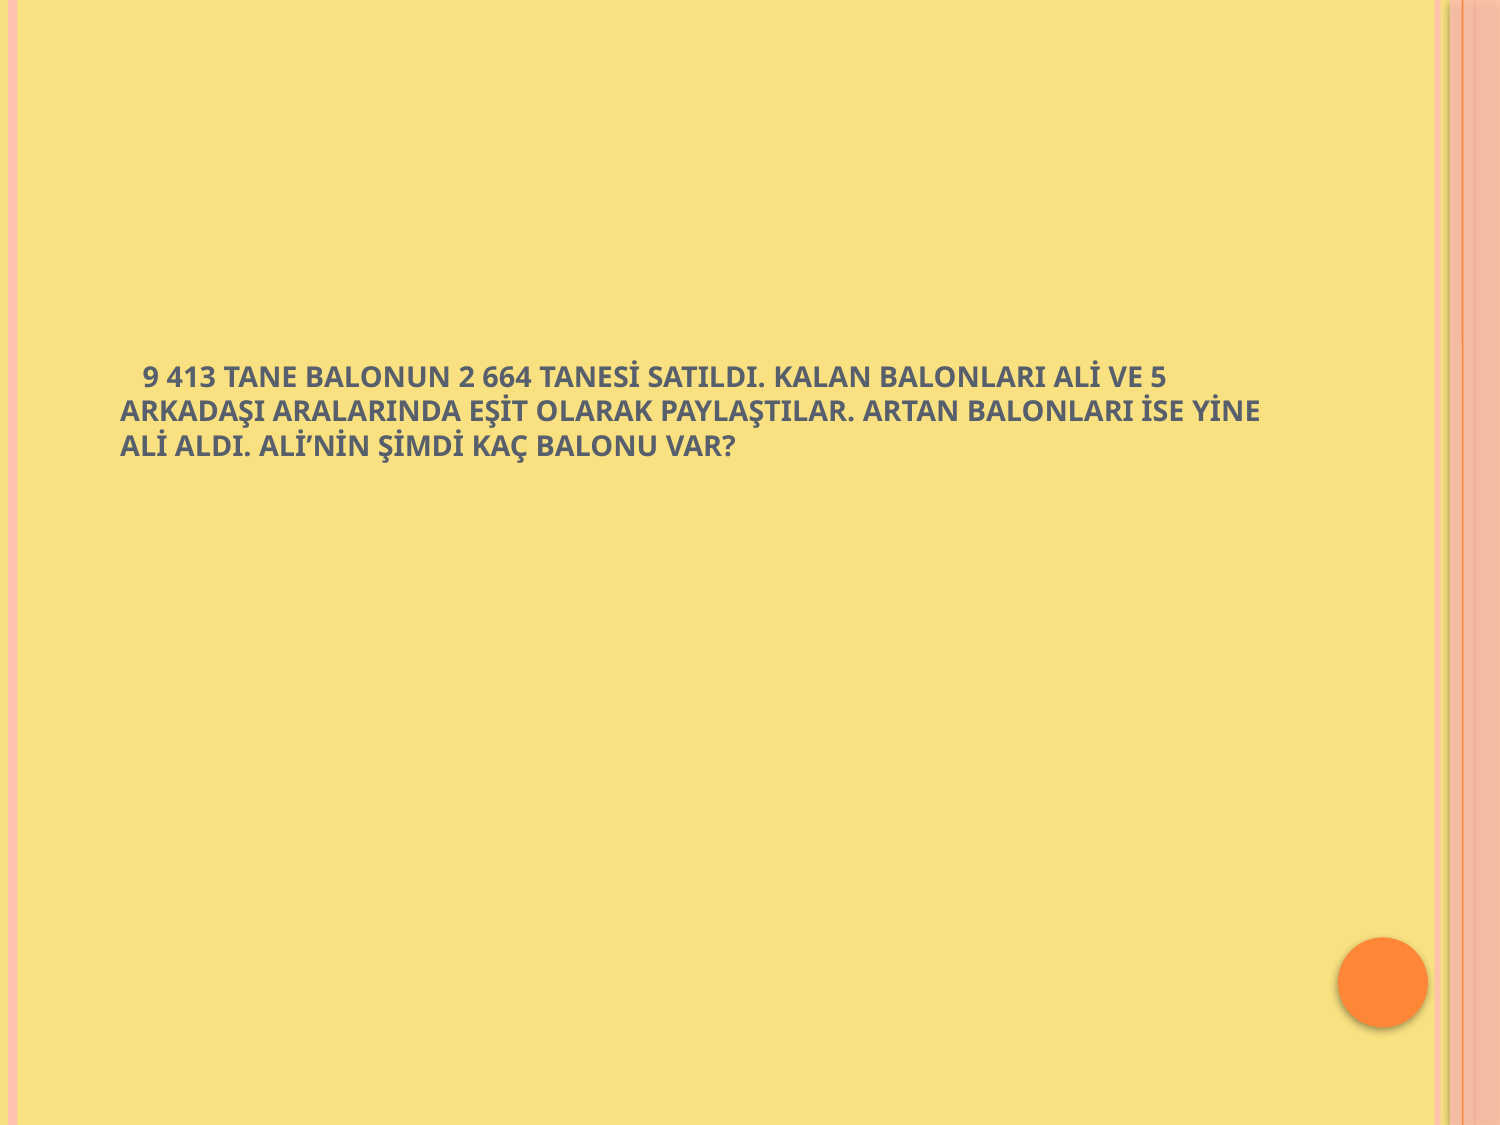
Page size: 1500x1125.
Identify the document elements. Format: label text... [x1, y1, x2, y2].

title 9 413 tane balonun 2 664 tanesi satıldı. Kalan balonları ALİ ve 5 arkadaşı aralarında eşit olarak paylaştılar. Artan balonları ise yine ALİ aldı. Ali’nin şimdi kaç balonu var? [105, 316, 1331, 504]
